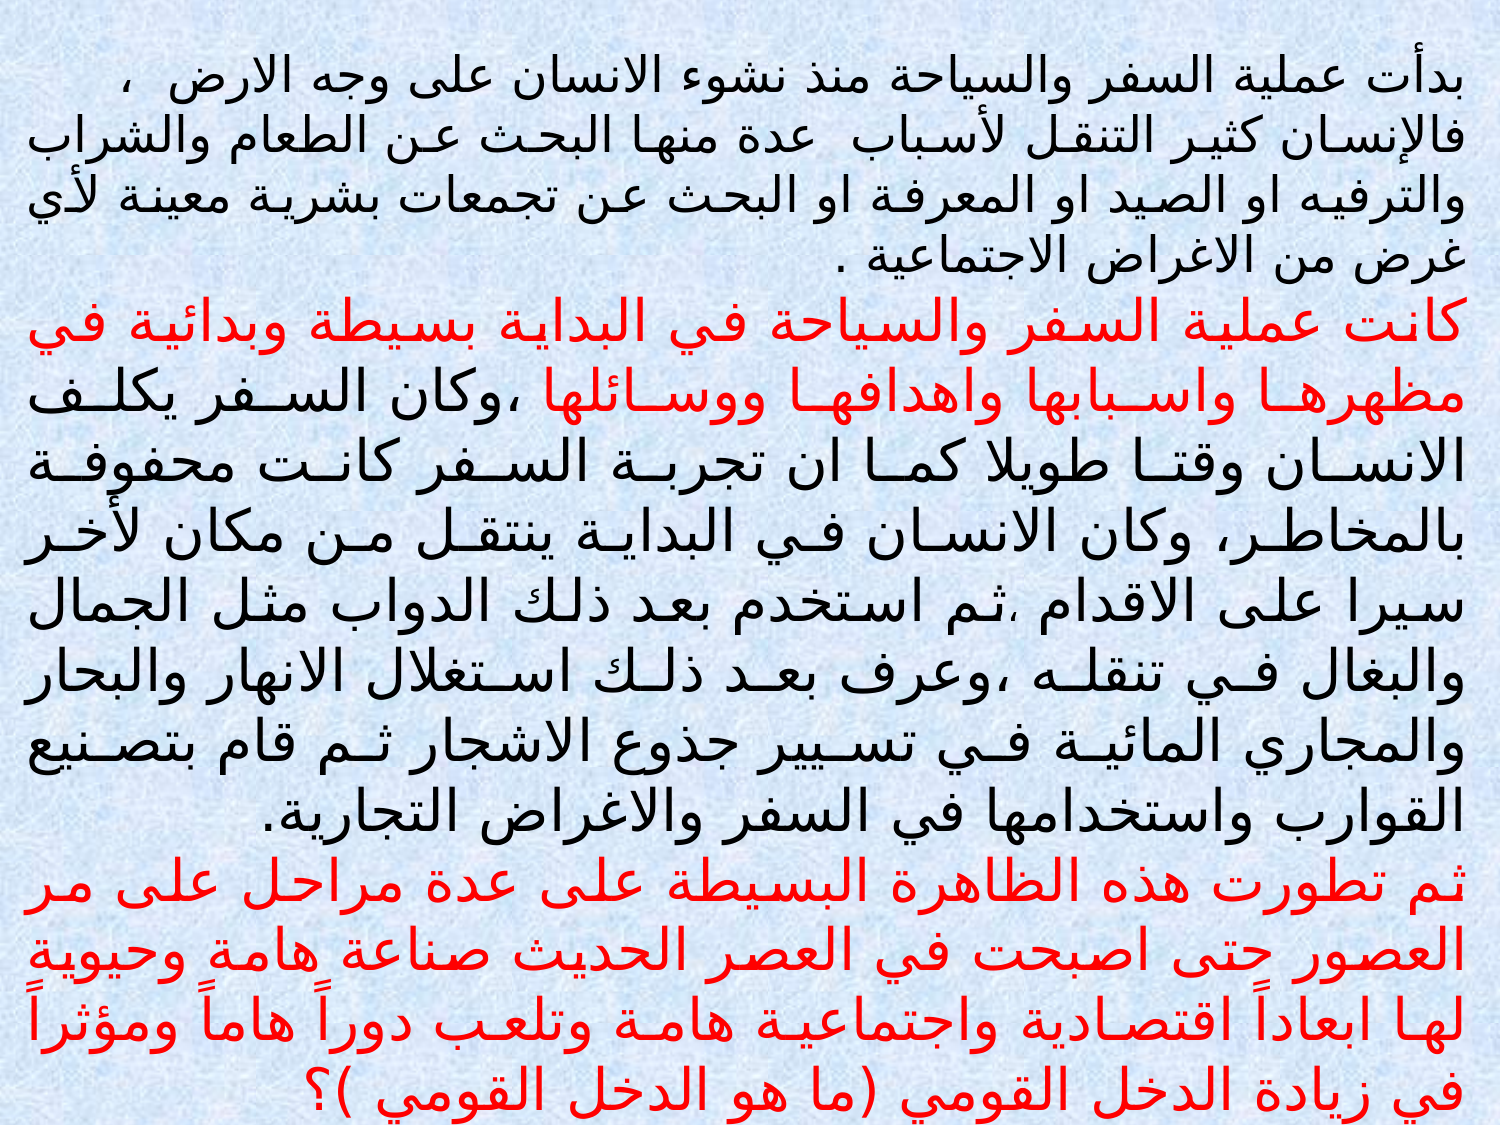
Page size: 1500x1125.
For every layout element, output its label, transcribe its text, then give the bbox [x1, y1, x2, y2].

picture [0, 0, 1500, 1125]
text_box بدأت عملية السفر والسياحة منذ نشوء الانسان على وجه الارض ، فالإنسان كثير التنقل لأسباب عدة منها البحث عن الطعام والشراب والترفيه او الصيد او المعرفة او البحث عن تجمعات بشرية معينة لأي غرض من الاغراض الاجتماعية . كانت عملية السفر والسياحة في البداية بسيطة وبدائية في مظهرها واسبابها واهدافها ووسائلها ،وكان السفر يكلف الانسان وقتا طويلا كما ان تجربة السفر كانت محفوفة بالمخاطر، وكان الانسان في البداية ينتقل من مكان لأخر سيرا على الاقدام ،ثم استخدم بعد ذلك الدواب مثل الجمال والبغال في تنقله ،وعرف بعد ذلك استغلال الانهار والبحار والمجاري المائية في تسيير جذوع الاشجار ثم قام بتصنيع القوارب واستخدامها في السفر والاغراض التجارية. ثم تطورت هذه الظاهرة البسيطة على عدة مراحل على مر العصور حتى اصبحت في العصر الحديث صناعة هامة وحيوية لها ابعاداً اقتصادية واجتماعية هامة وتلعب دوراً هاماً ومؤثراً في زيادة الدخل القومي (ما هو الدخل القومي )؟ [11, 35, 1483, 1125]
